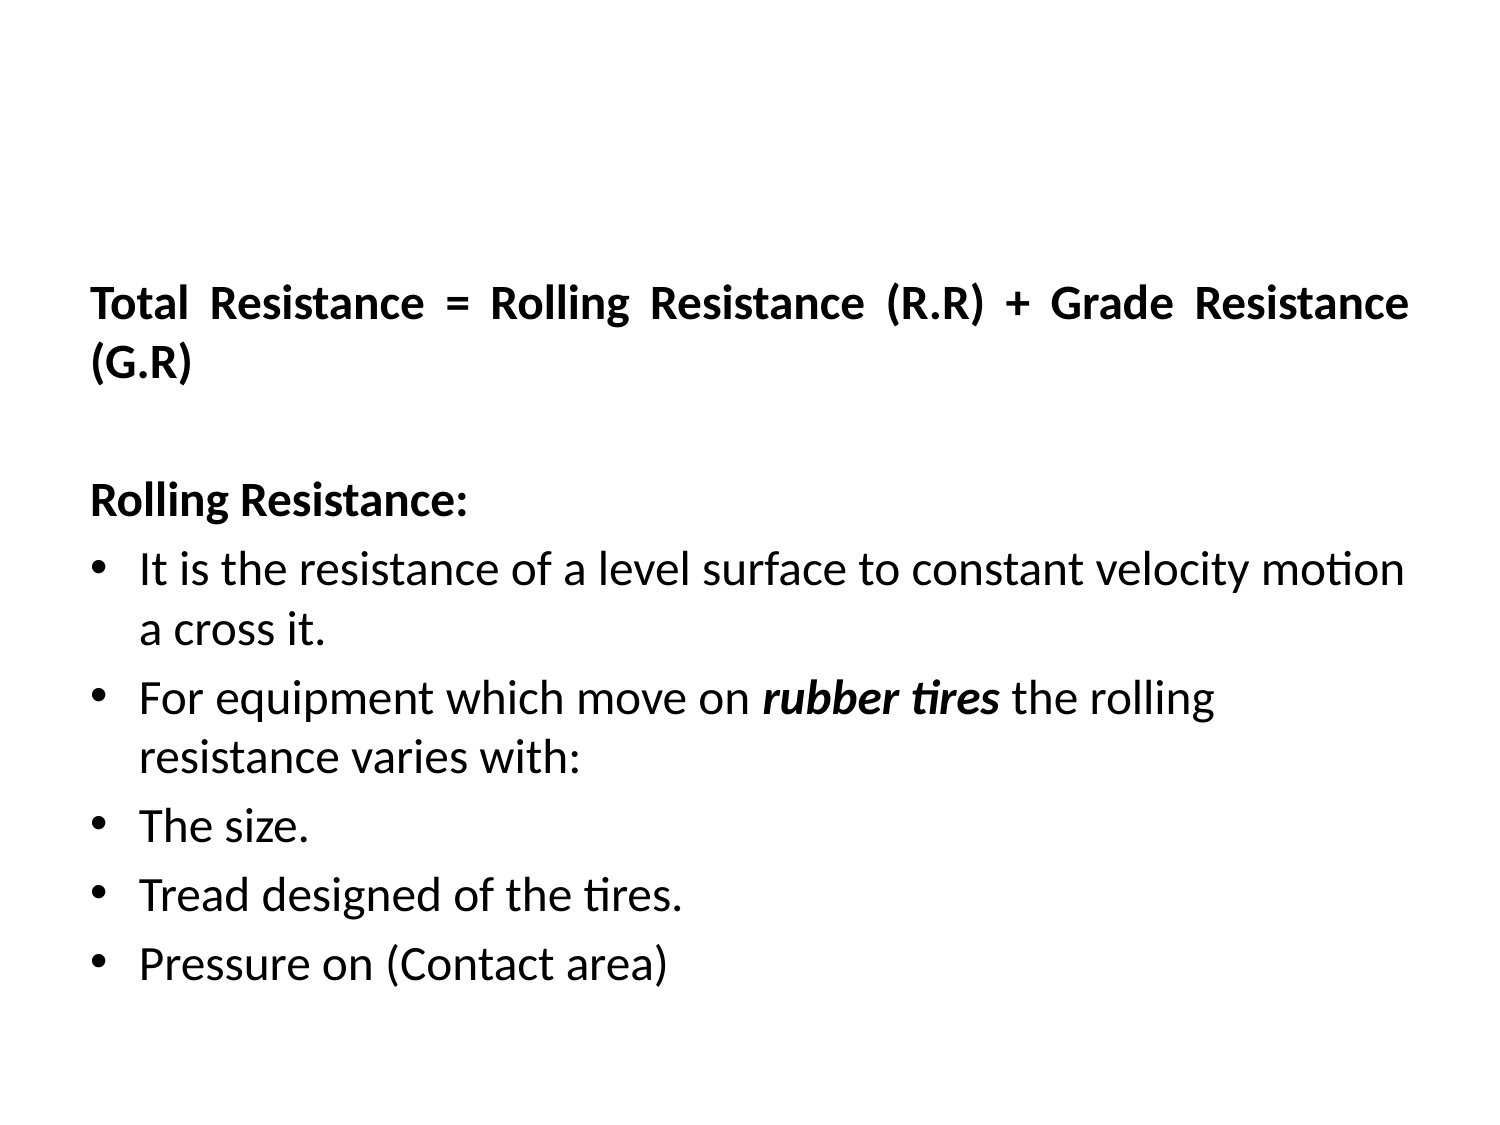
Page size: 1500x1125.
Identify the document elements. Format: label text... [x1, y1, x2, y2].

list Total Resistance = Rolling Resistance (R.R) + Grade Resistance (G.R) Rolling Resistance: It is the resistance of a level surface to constant velocity motion a cross it. For equipment which move on rubber tires the rolling resistance varies with: The size. Tread designed of the tires. Pressure on (Contact area) [75, 262, 1425, 1005]
